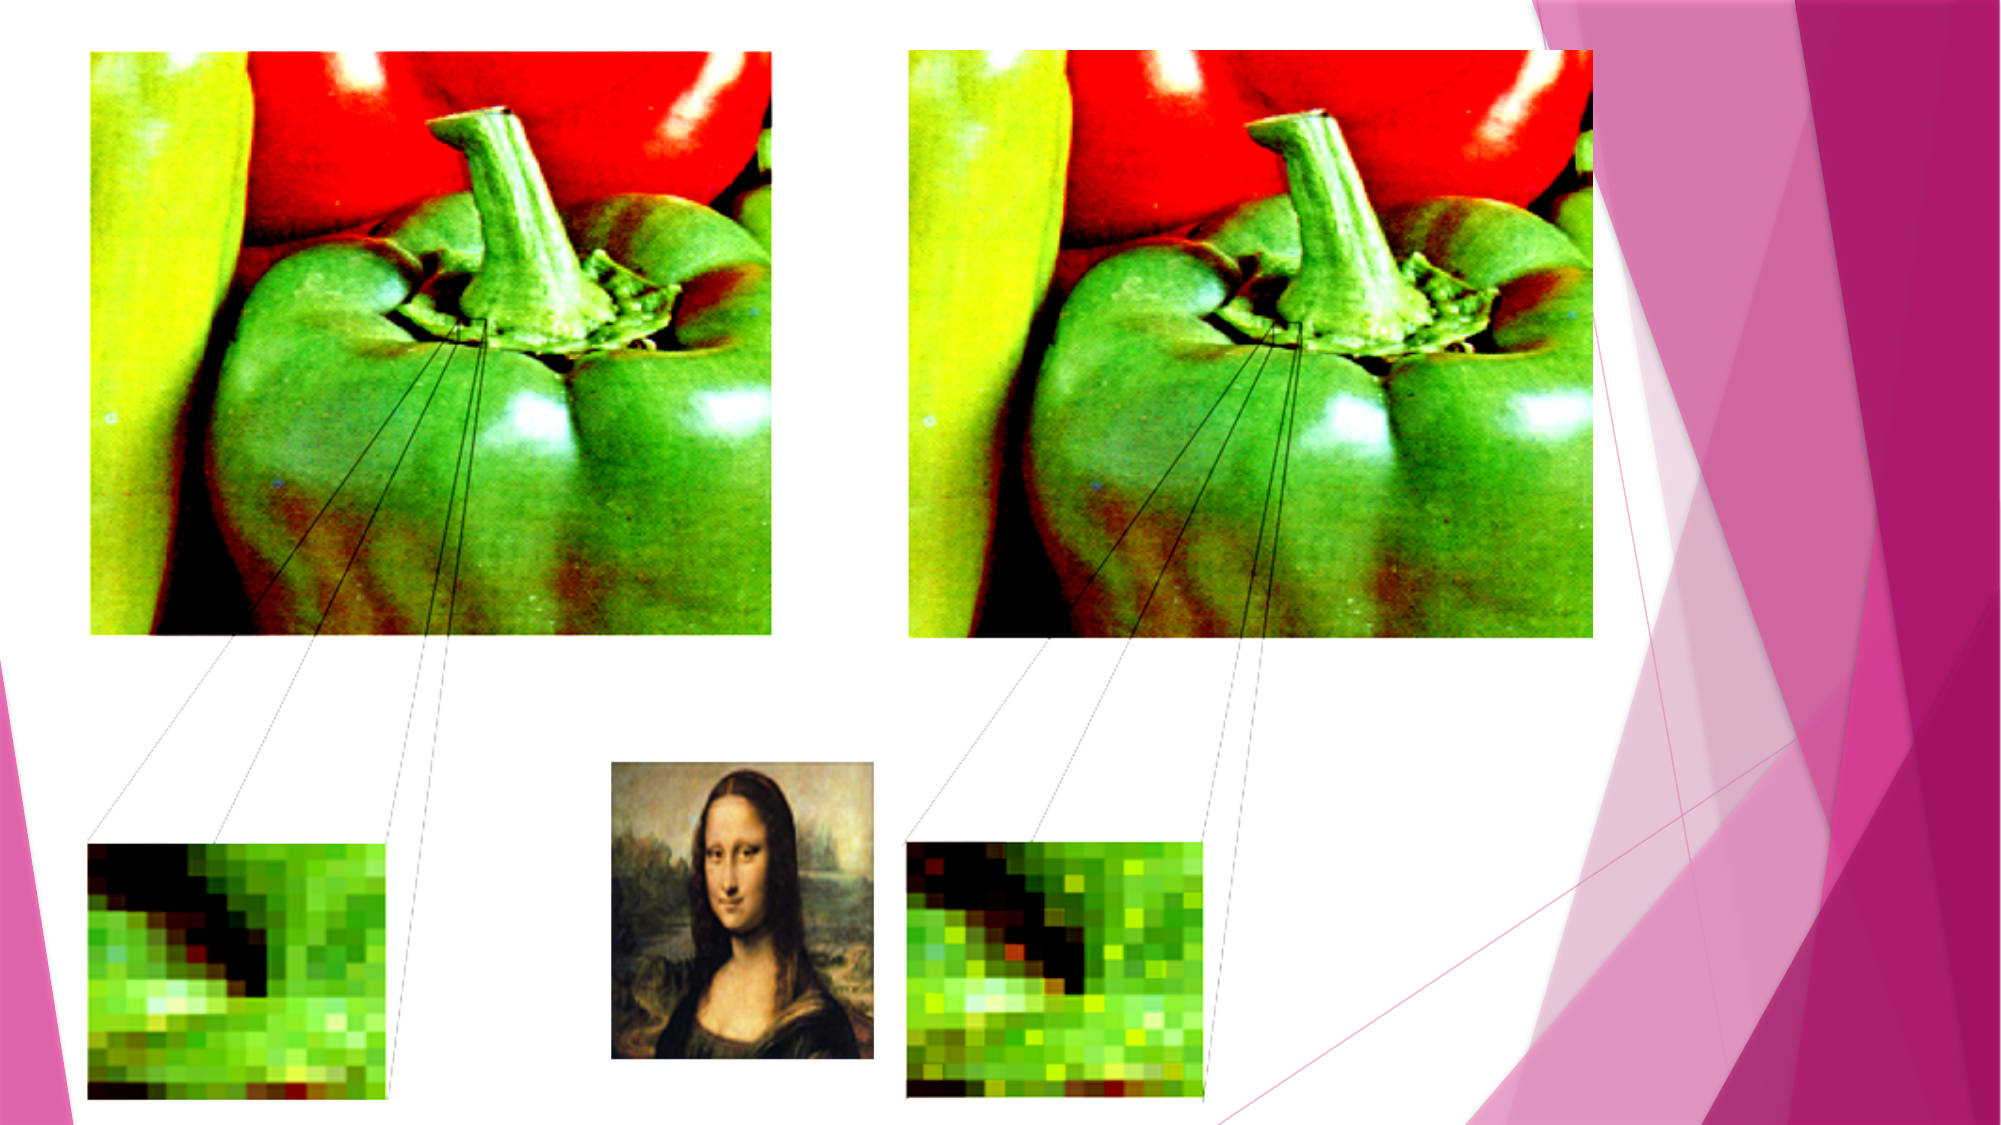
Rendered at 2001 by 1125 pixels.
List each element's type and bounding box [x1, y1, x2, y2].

picture [86, 50, 1594, 1106]
